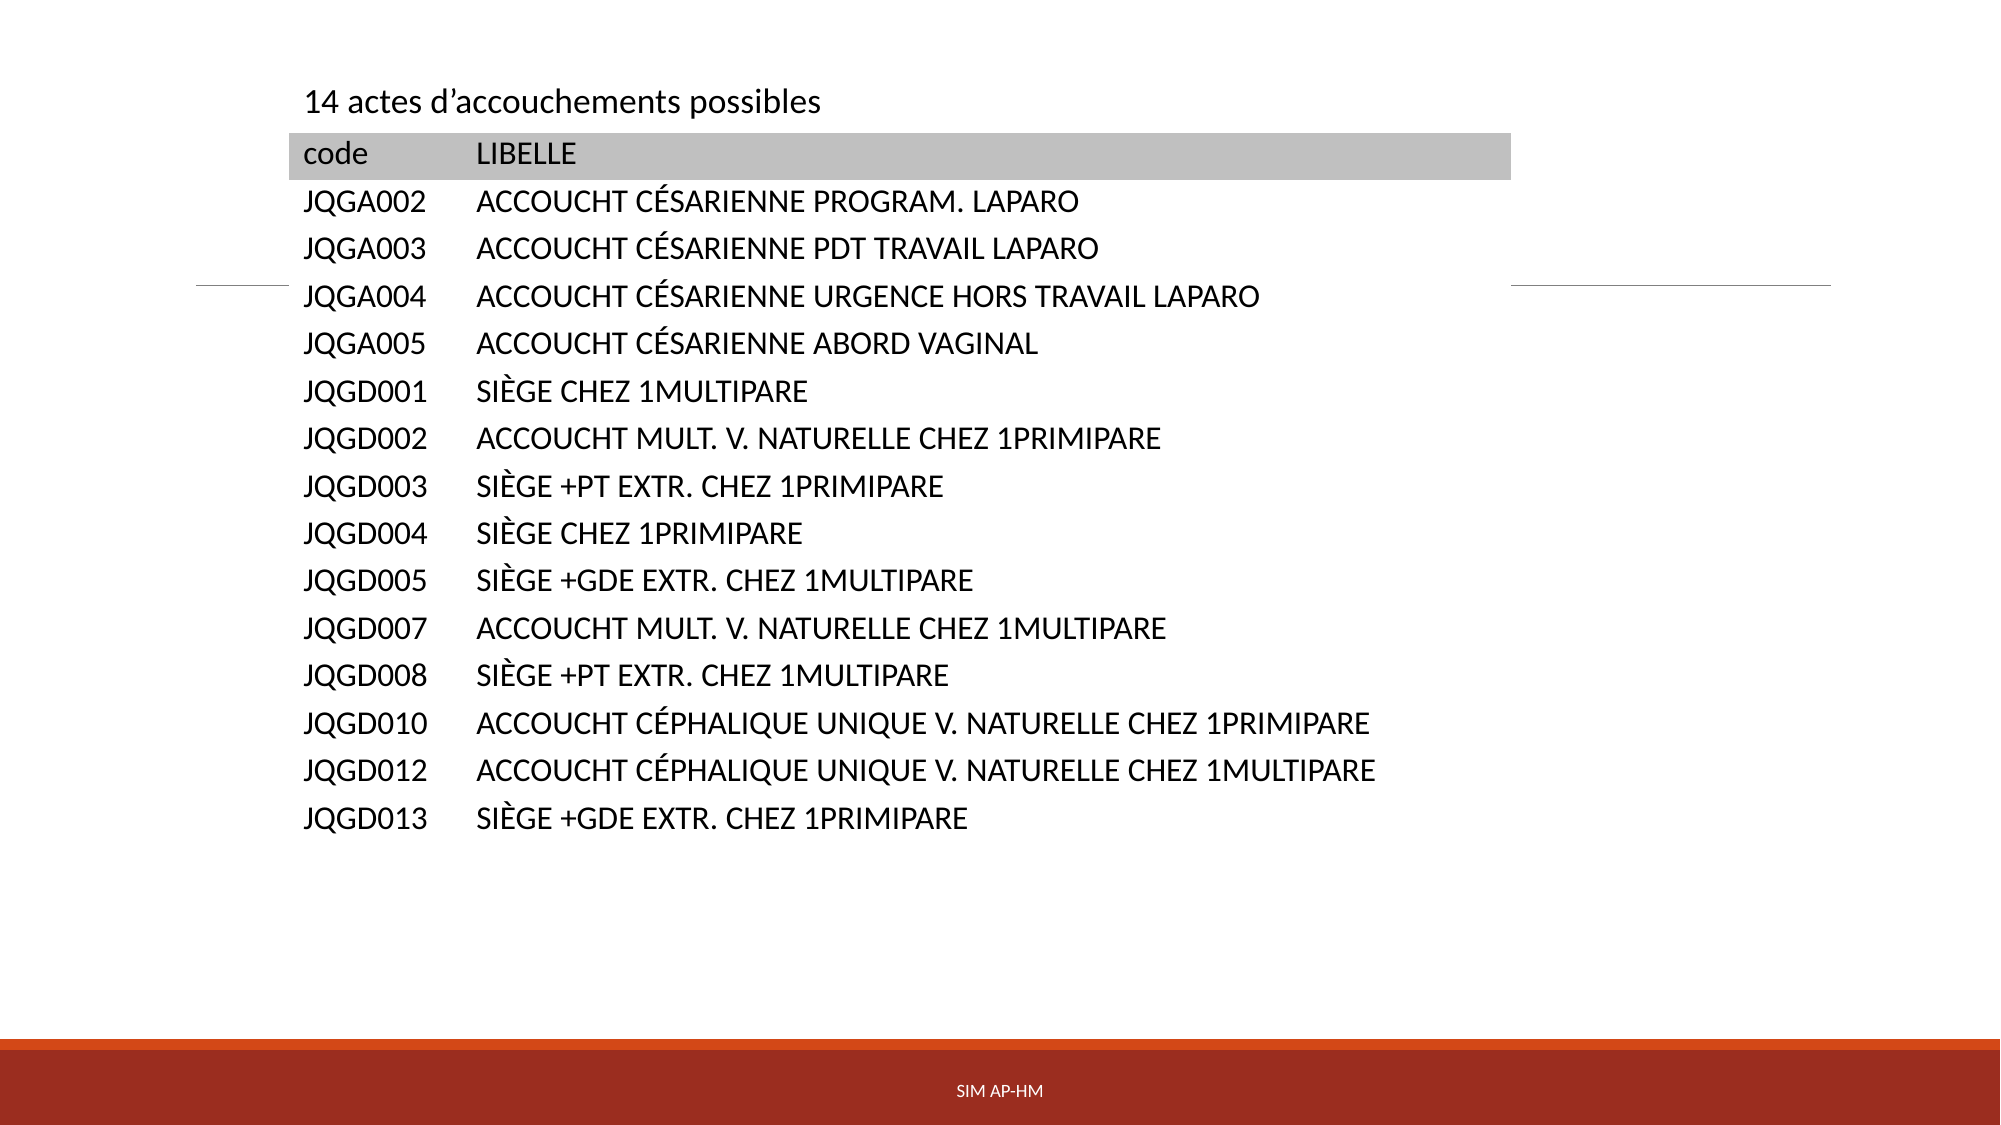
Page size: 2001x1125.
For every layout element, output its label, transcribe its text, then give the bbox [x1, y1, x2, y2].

table_cell JQGD010 [289, 702, 462, 750]
table_cell code [289, 133, 462, 180]
table_cell SIÈGE +GDE EXTR. CHEZ 1PRIMIPARE [462, 797, 1511, 845]
table_cell JQGD013 [289, 797, 462, 845]
table_cell SIÈGE +PT EXTR. CHEZ 1PRIMIPARE [462, 465, 1511, 512]
table_cell SIÈGE CHEZ 1PRIMIPARE [462, 512, 1511, 560]
table_cell JQGD007 [289, 607, 462, 655]
table_cell JQGD002 [289, 417, 462, 465]
table_cell ACCOUCHT MULT. V. NATURELLE CHEZ 1PRIMIPARE [462, 417, 1511, 465]
table_cell SIÈGE +PT EXTR. CHEZ 1MULTIPARE [462, 655, 1511, 702]
table_cell JQGD008 [289, 655, 462, 702]
table_cell ACCOUCHT CÉPHALIQUE UNIQUE V. NATURELLE CHEZ 1MULTIPARE [462, 750, 1511, 797]
table_cell JQGD005 [289, 560, 462, 607]
footer SIM AP-HM [604, 1059, 1396, 1120]
table_cell ACCOUCHT CÉSARIENNE URGENCE HORS TRAVAIL LAPARO [462, 275, 1511, 323]
table_cell ACCOUCHT MULT. V. NATURELLE CHEZ 1MULTIPARE [462, 607, 1511, 655]
table_cell JQGD001 [289, 370, 462, 417]
table_cell ACCOUCHT CÉSARIENNE ABORD VAGINAL [462, 323, 1511, 370]
table_cell JQGD003 [289, 465, 462, 512]
table_cell JQGD012 [289, 750, 462, 797]
table_cell JQGA003 [289, 228, 462, 275]
table_cell JQGA005 [289, 323, 462, 370]
table_cell SIÈGE +GDE EXTR. CHEZ 1MULTIPARE [462, 560, 1511, 607]
table_cell JQGA002 [289, 180, 462, 228]
table_cell JQGA004 [289, 275, 462, 323]
table_header 14 actes d’accouchements possibles [289, 76, 1511, 133]
table_cell ACCOUCHT CÉPHALIQUE UNIQUE V. NATURELLE CHEZ 1PRIMIPARE [462, 702, 1511, 750]
table_cell JQGD004 [289, 512, 462, 560]
table_cell ACCOUCHT CÉSARIENNE PDT TRAVAIL LAPARO [462, 228, 1511, 275]
table_cell ACCOUCHT CÉSARIENNE PROGRAM. LAPARO [462, 180, 1511, 228]
table_cell SIÈGE CHEZ 1MULTIPARE [462, 370, 1511, 417]
table_cell LIBELLE [462, 133, 1511, 180]
